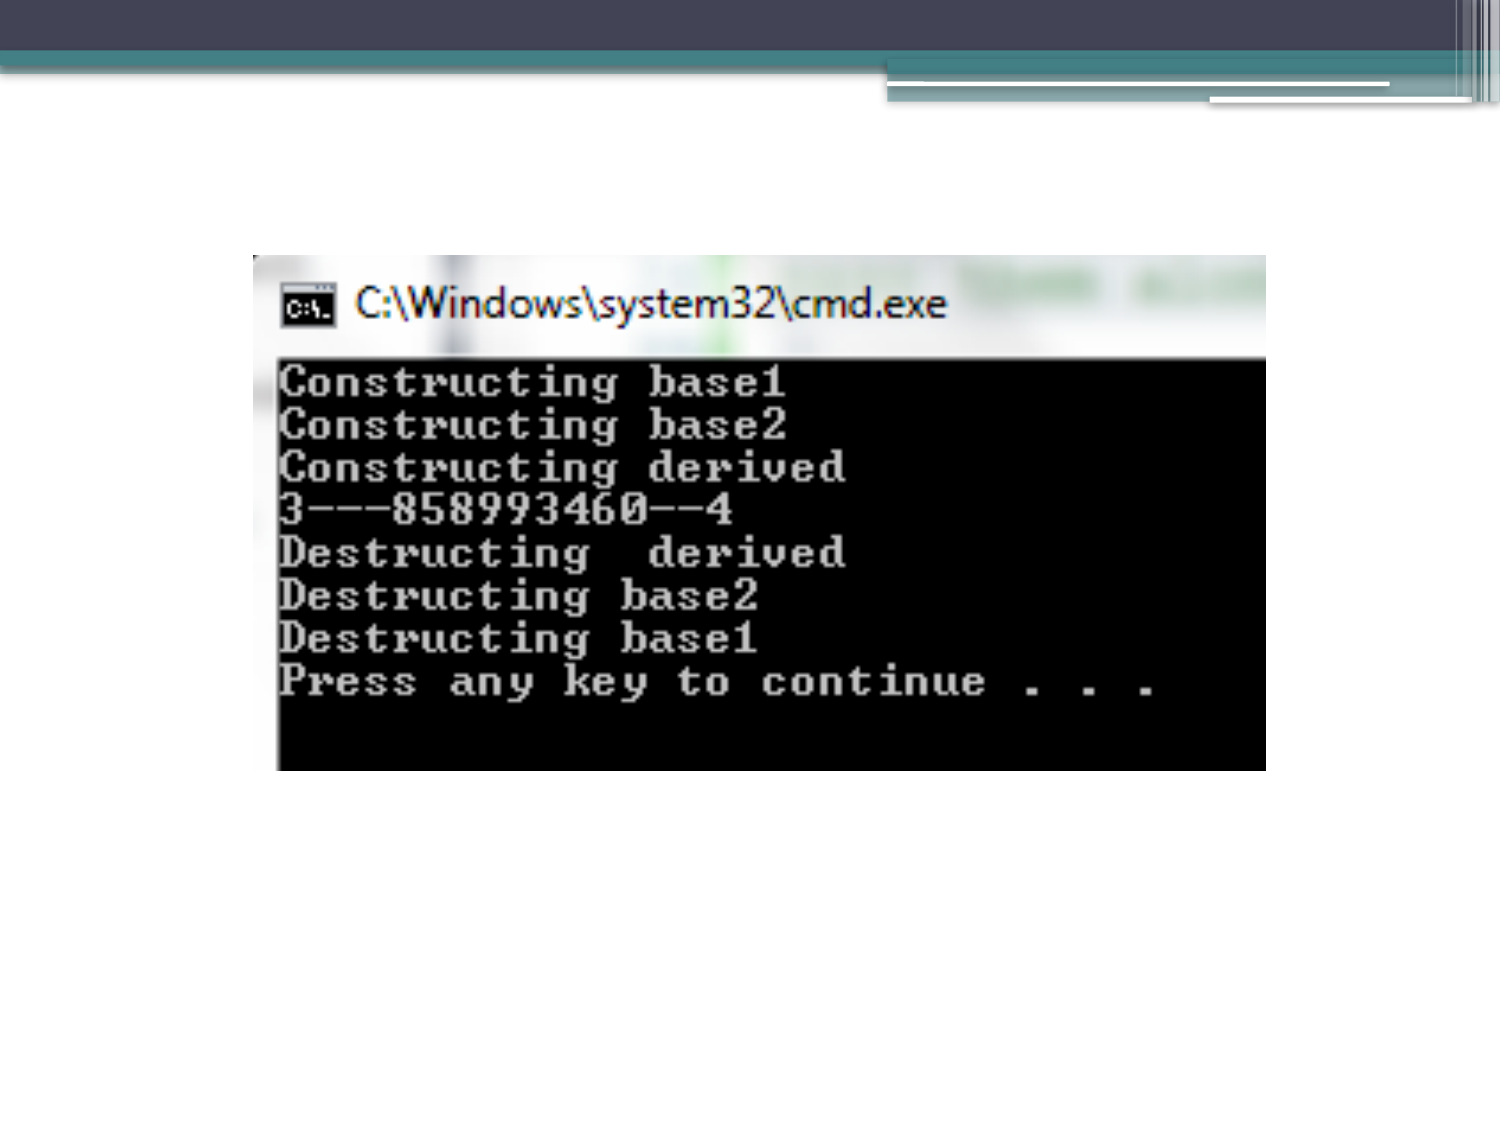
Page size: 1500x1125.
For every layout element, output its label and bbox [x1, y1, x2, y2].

picture [253, 255, 1267, 771]
